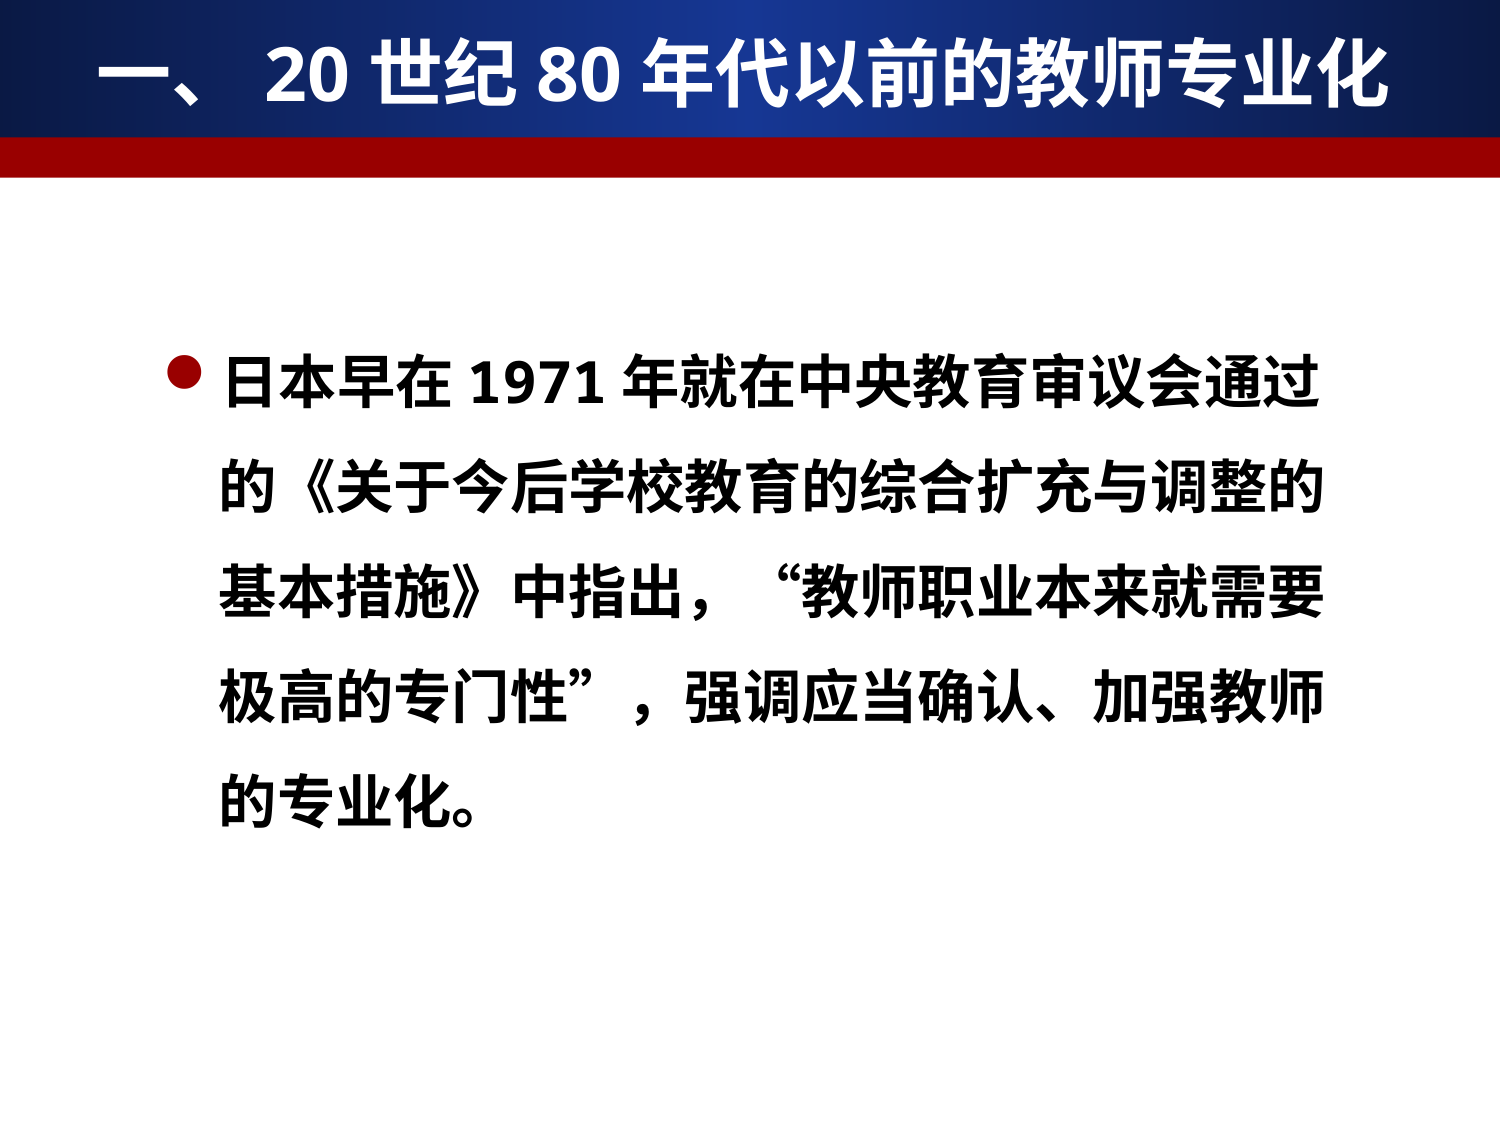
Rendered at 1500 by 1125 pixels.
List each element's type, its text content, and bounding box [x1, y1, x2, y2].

list 日本早在1971年就在中央教育审议会通过的《关于今后学校教育的综合扩充与调整的基本措施》中指出，“教师职业本来就需要极高的专门性”，强调应当确认、加强教师的专业化。 [147, 302, 1365, 929]
title 一、20世纪80年代以前的教师专业化 [50, 24, 1438, 118]
